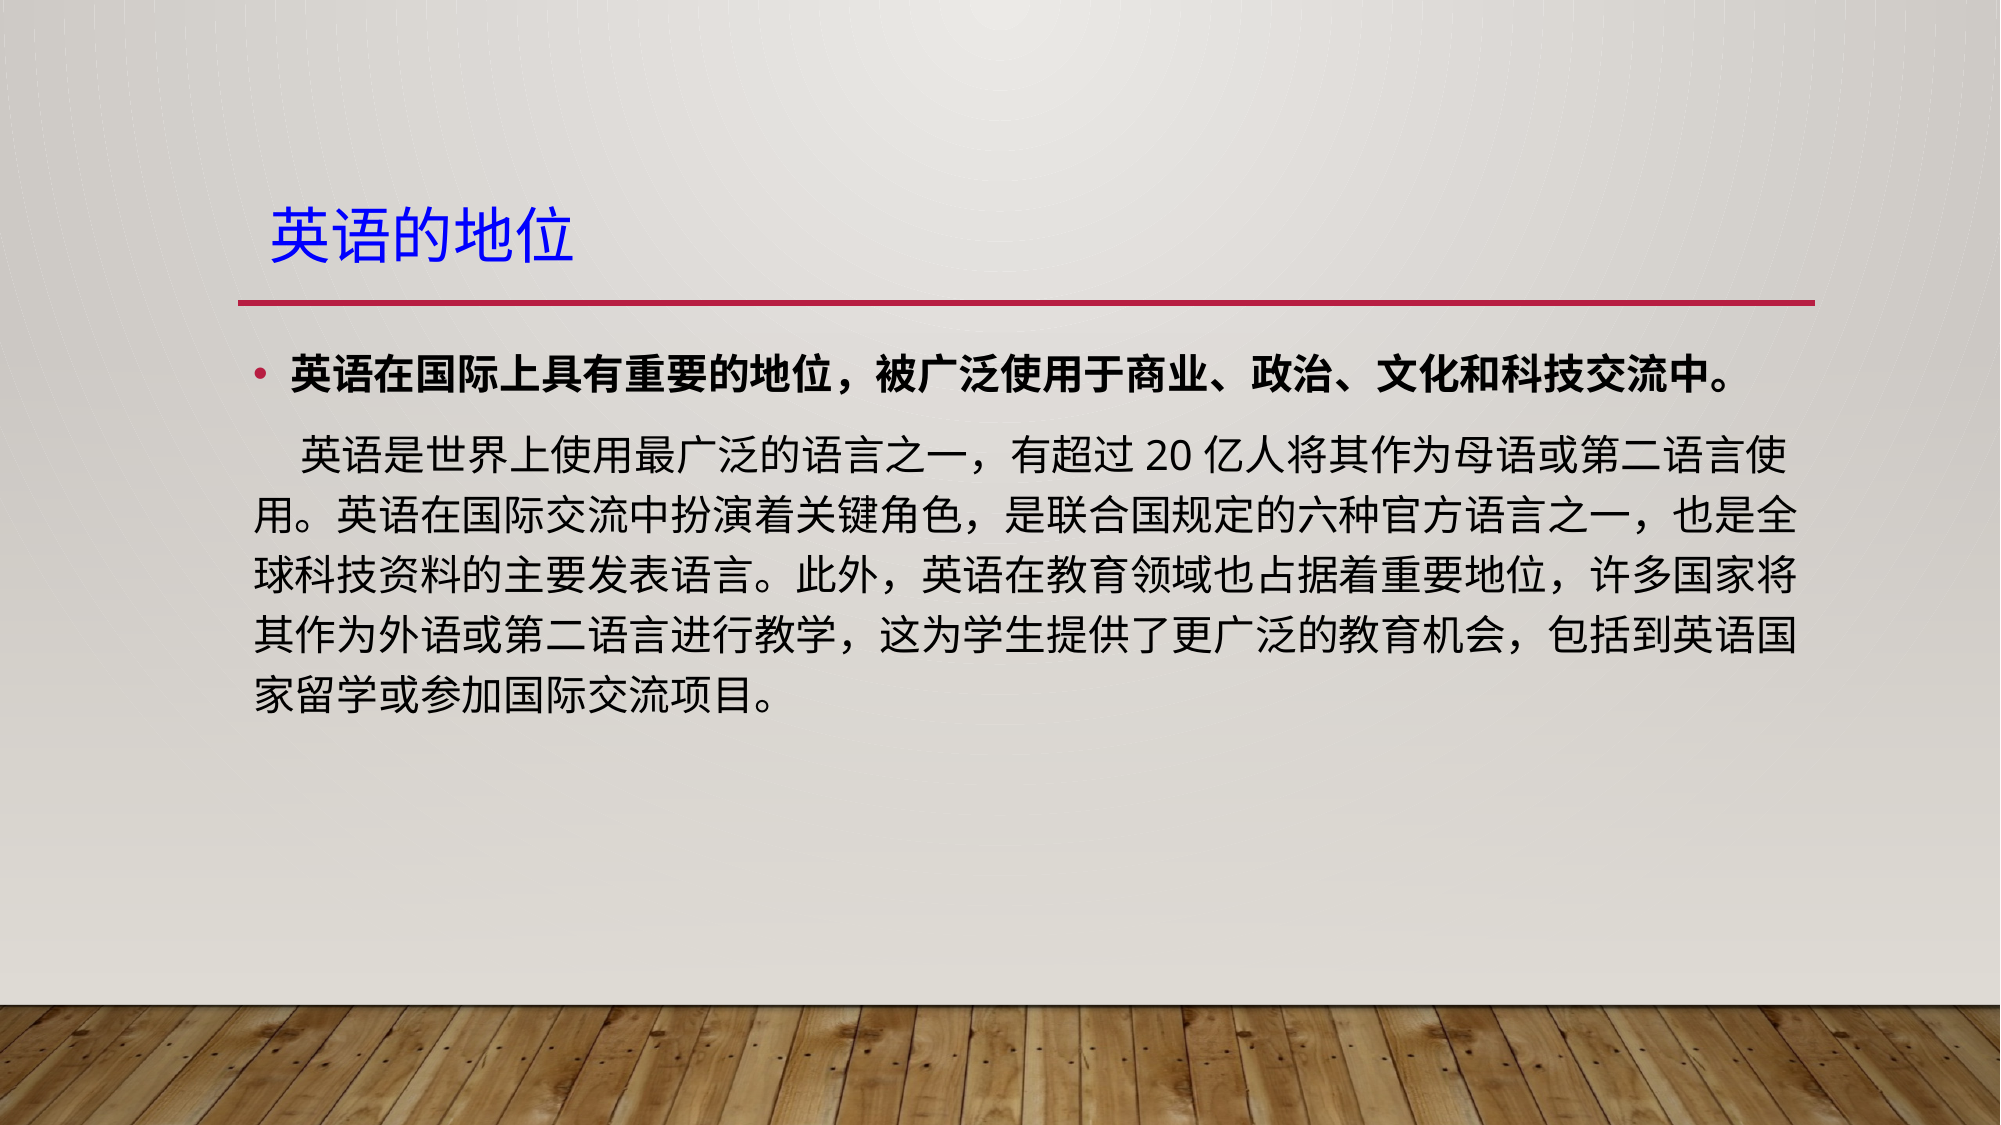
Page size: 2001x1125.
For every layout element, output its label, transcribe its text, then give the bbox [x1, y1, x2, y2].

title 英语的地位 [254, 198, 1441, 280]
picture [0, 1005, 2000, 1125]
list 英语在国际上具有重要的地位，被广泛使用于商业、政治、文化和科技交流中。 英语是世界上使用最广泛的语言之一，有超过20亿人将其作为母语或第二语言使用。英语在国际交流中扮演着关键角色，是联合国规定的六种官方语言之一，也是全球科技资料的主要发表语言。此外，英语在教育领域也占据着重要地位，许多国家将其作为外语或第二语言进行教学，这为学生提供了更广泛的教育机会，包括到英语国家留学或参加国际交流项目。 [238, 330, 1814, 897]
